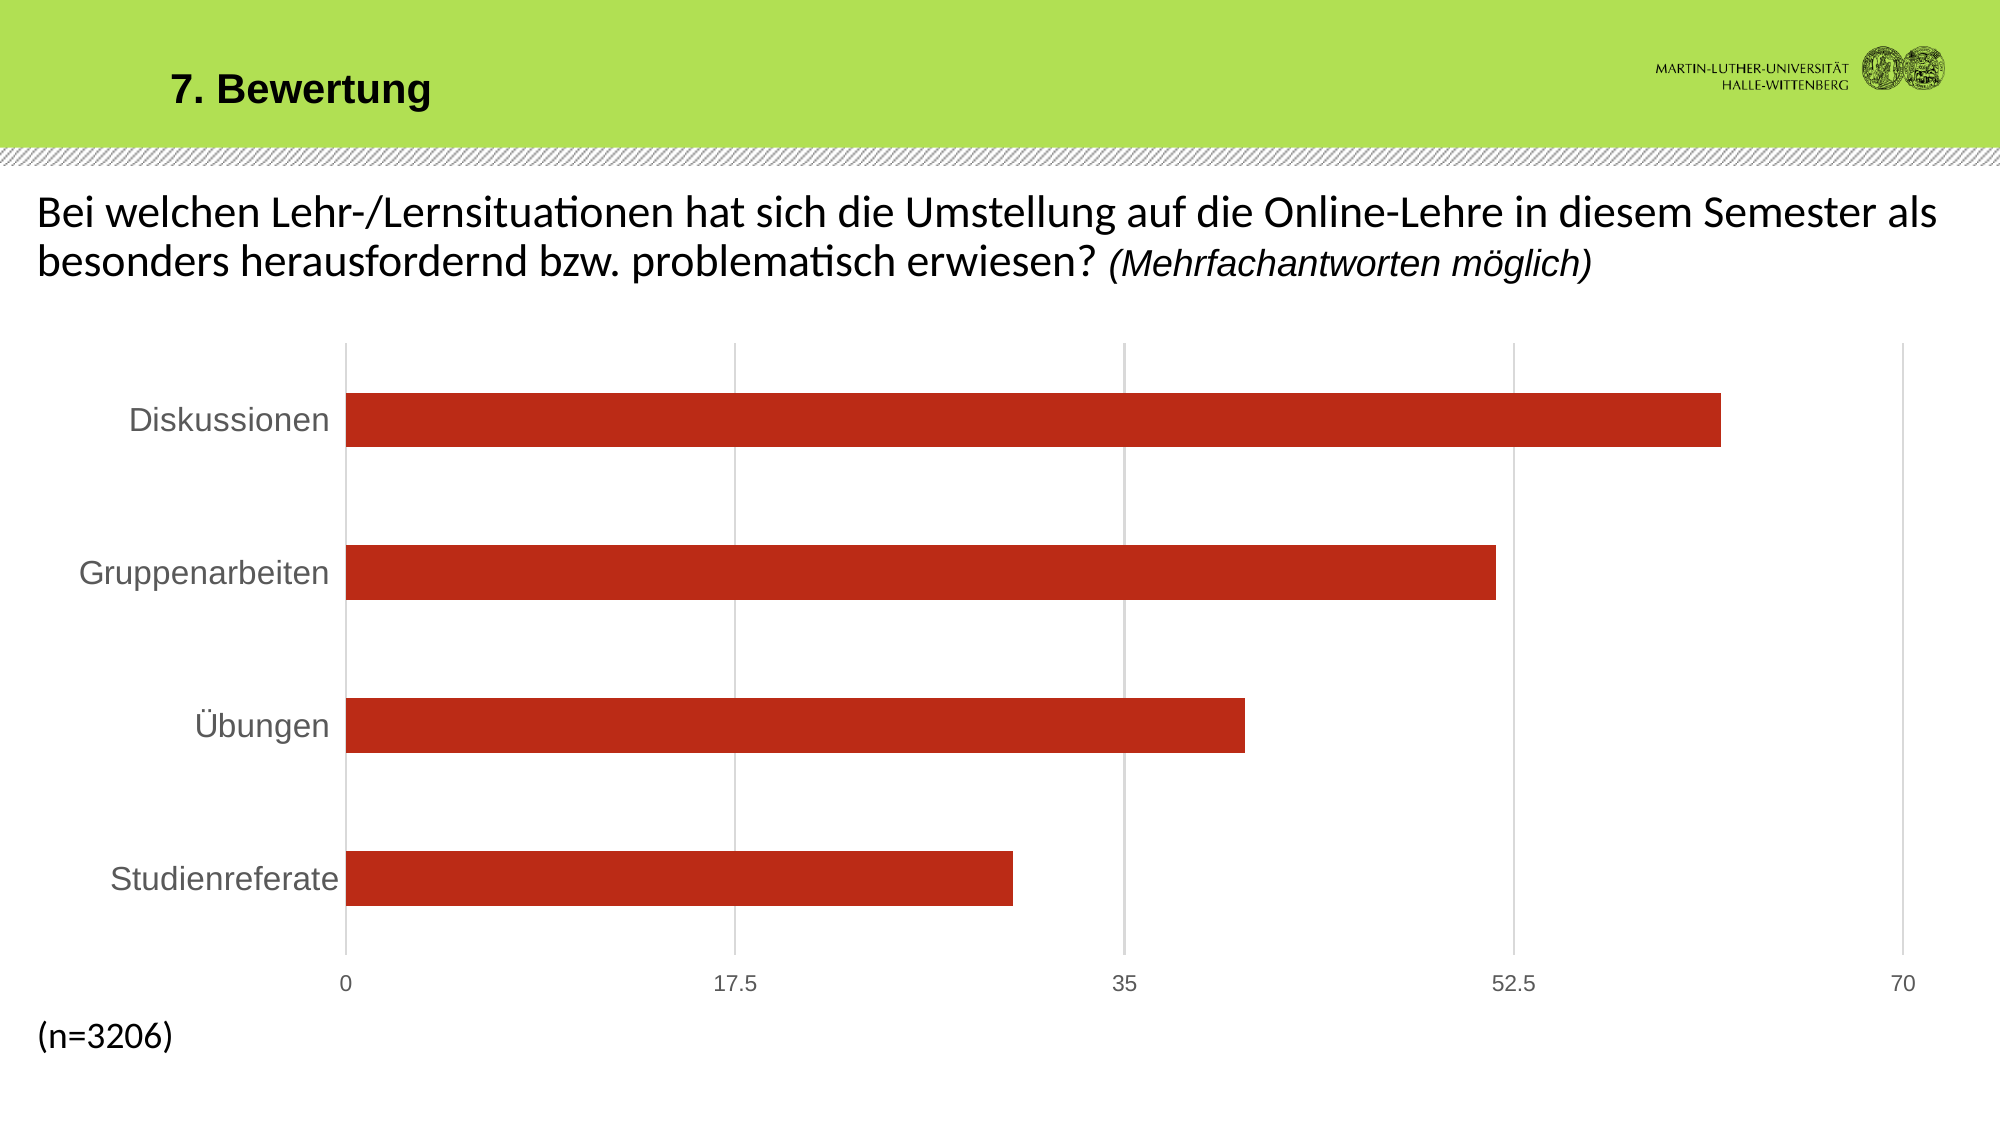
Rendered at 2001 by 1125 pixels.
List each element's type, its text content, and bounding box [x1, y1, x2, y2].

title Bei welchen Lehr-/Lernsituationen hat sich die Umstellung auf die Online-Lehre in diesem Semester als besonders herausfordernd bzw. problematisch erwiesen? (Mehrfachantworten möglich) (n=3206) [36, 187, 1964, 1083]
picture [0, 148, 2000, 166]
picture [1656, 46, 1945, 90]
text_box 7. Bewertung [162, 54, 452, 120]
chart [55, 315, 1918, 999]
